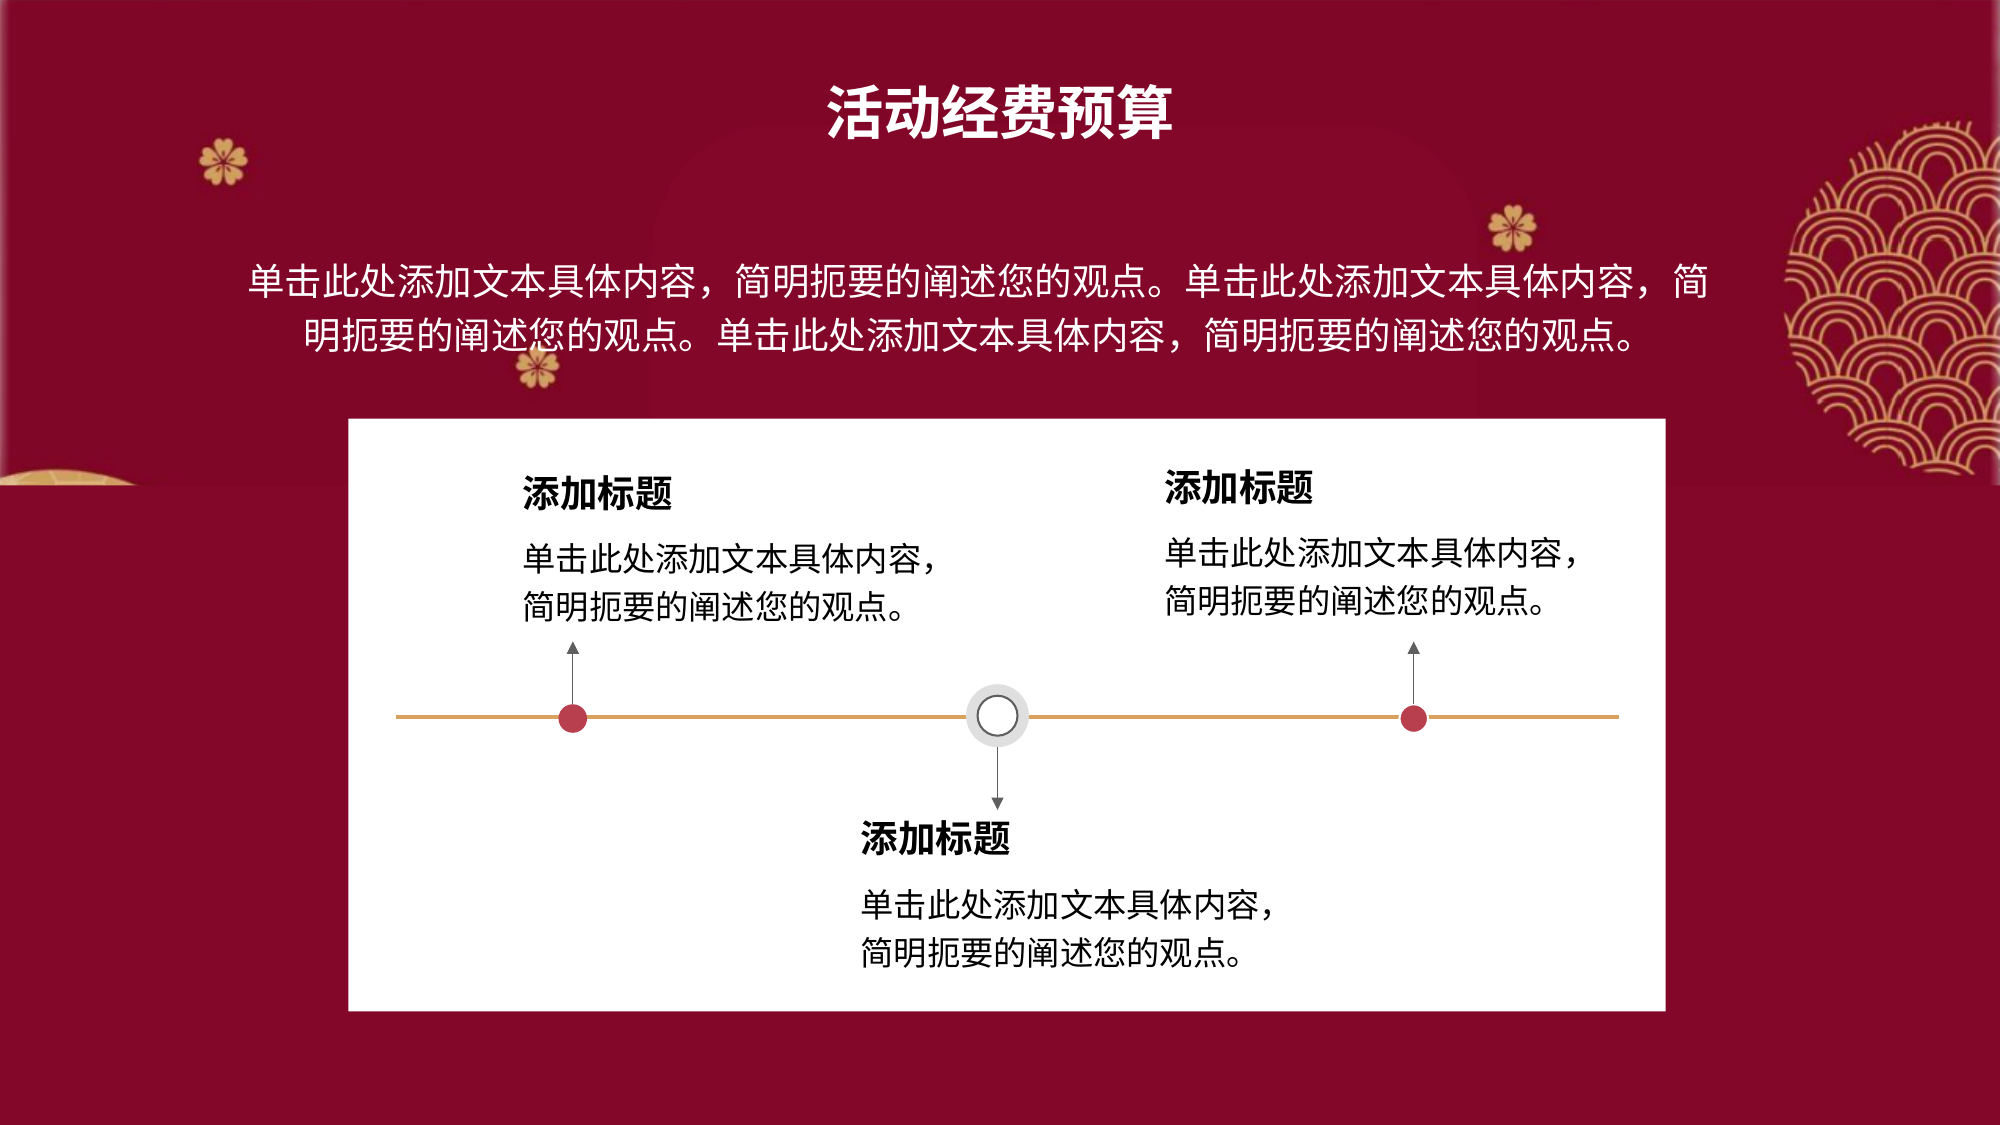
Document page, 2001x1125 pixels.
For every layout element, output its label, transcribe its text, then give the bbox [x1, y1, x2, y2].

text_box 单击此处添加文本具体内容，简明扼要的阐述您的观点。单击此处添加文本具体内容，简明扼要的阐述您的观点。单击此处添加文本具体内容，简明扼要的阐述您的观点。 [221, 241, 1736, 419]
picture [0, 0, 2000, 485]
text_box 添加标题 [1149, 456, 1367, 517]
text_box 添加标题 [507, 462, 725, 523]
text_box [558, 641, 588, 733]
text_box 活动经费预算 [810, 68, 1190, 154]
text_box 单击此处添加文本具体内容，简明扼要的阐述您的观点。 [1149, 516, 1586, 628]
text_box 单击此处添加文本具体内容，简明扼要的阐述您的观点。 [846, 868, 1283, 979]
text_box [966, 684, 1029, 810]
text_box 添加标题 [846, 808, 1064, 868]
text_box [1399, 641, 1428, 733]
text_box 单击此处添加文本具体内容，简明扼要的阐述您的观点。 [507, 522, 944, 634]
text_box [347, 419, 1667, 1012]
